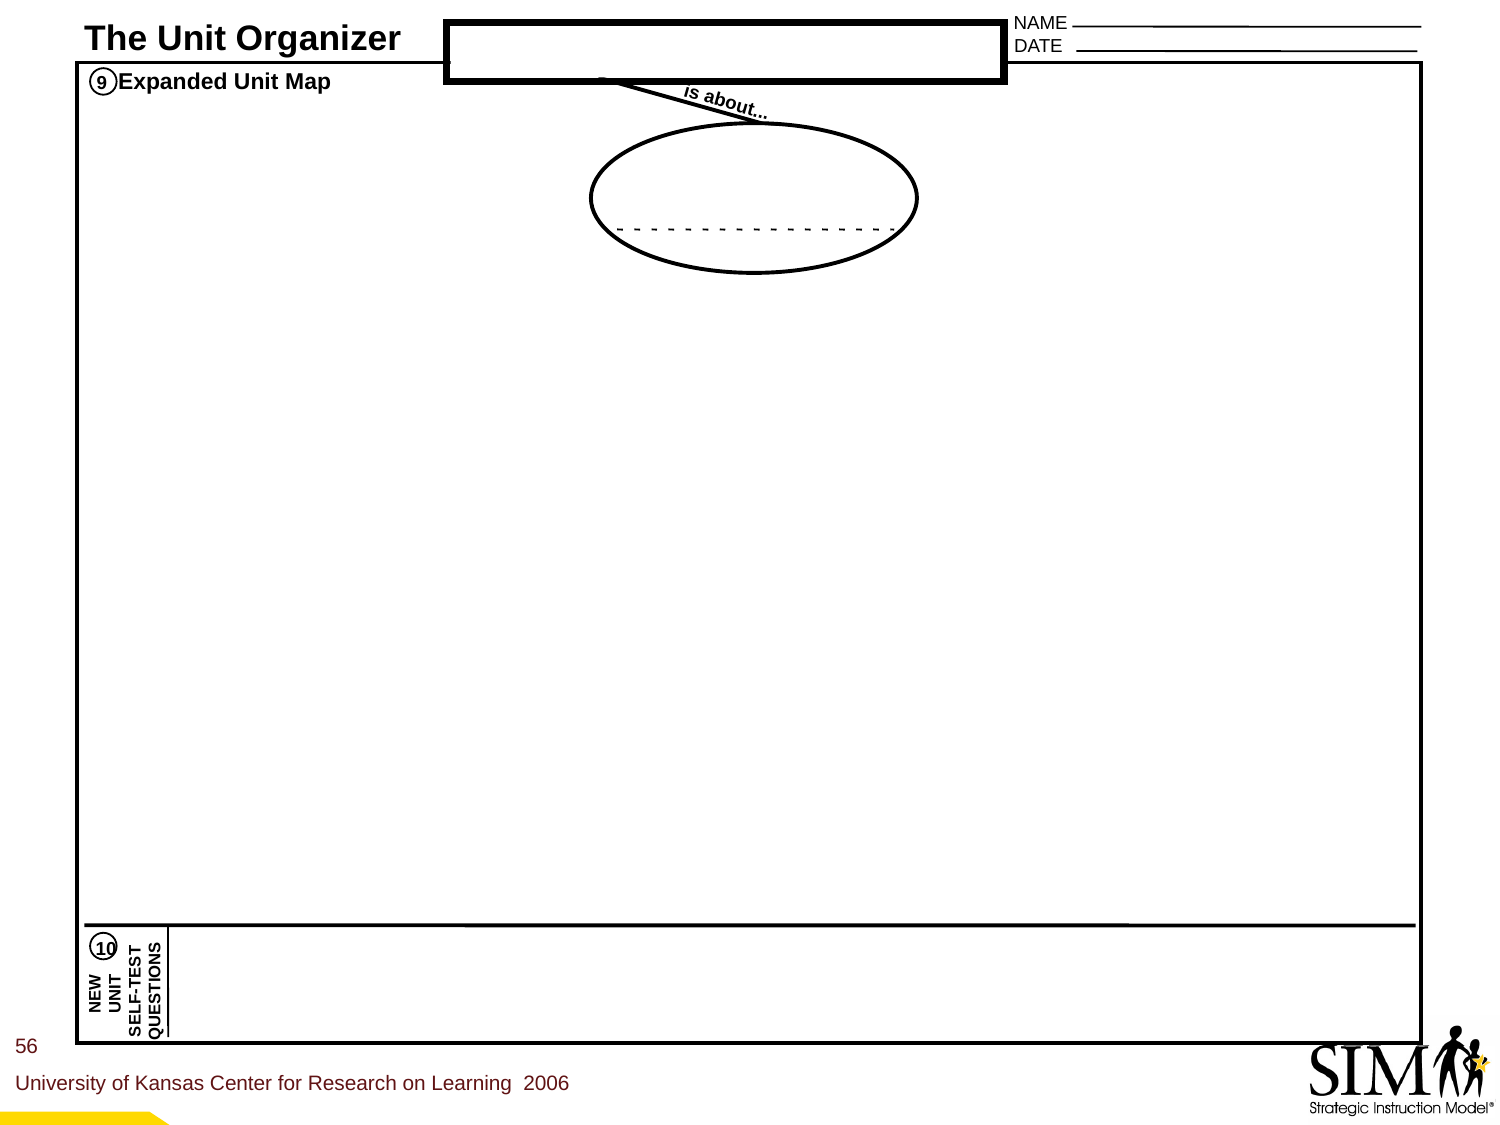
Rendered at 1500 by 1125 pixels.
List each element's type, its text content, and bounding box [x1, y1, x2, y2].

picture [1307, 1015, 1500, 1125]
footer University of Kansas Center for Research on Learning 2006 [0, 1062, 626, 1101]
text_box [76, 10, 1422, 1044]
slide_number 56 [0, 1024, 313, 1062]
